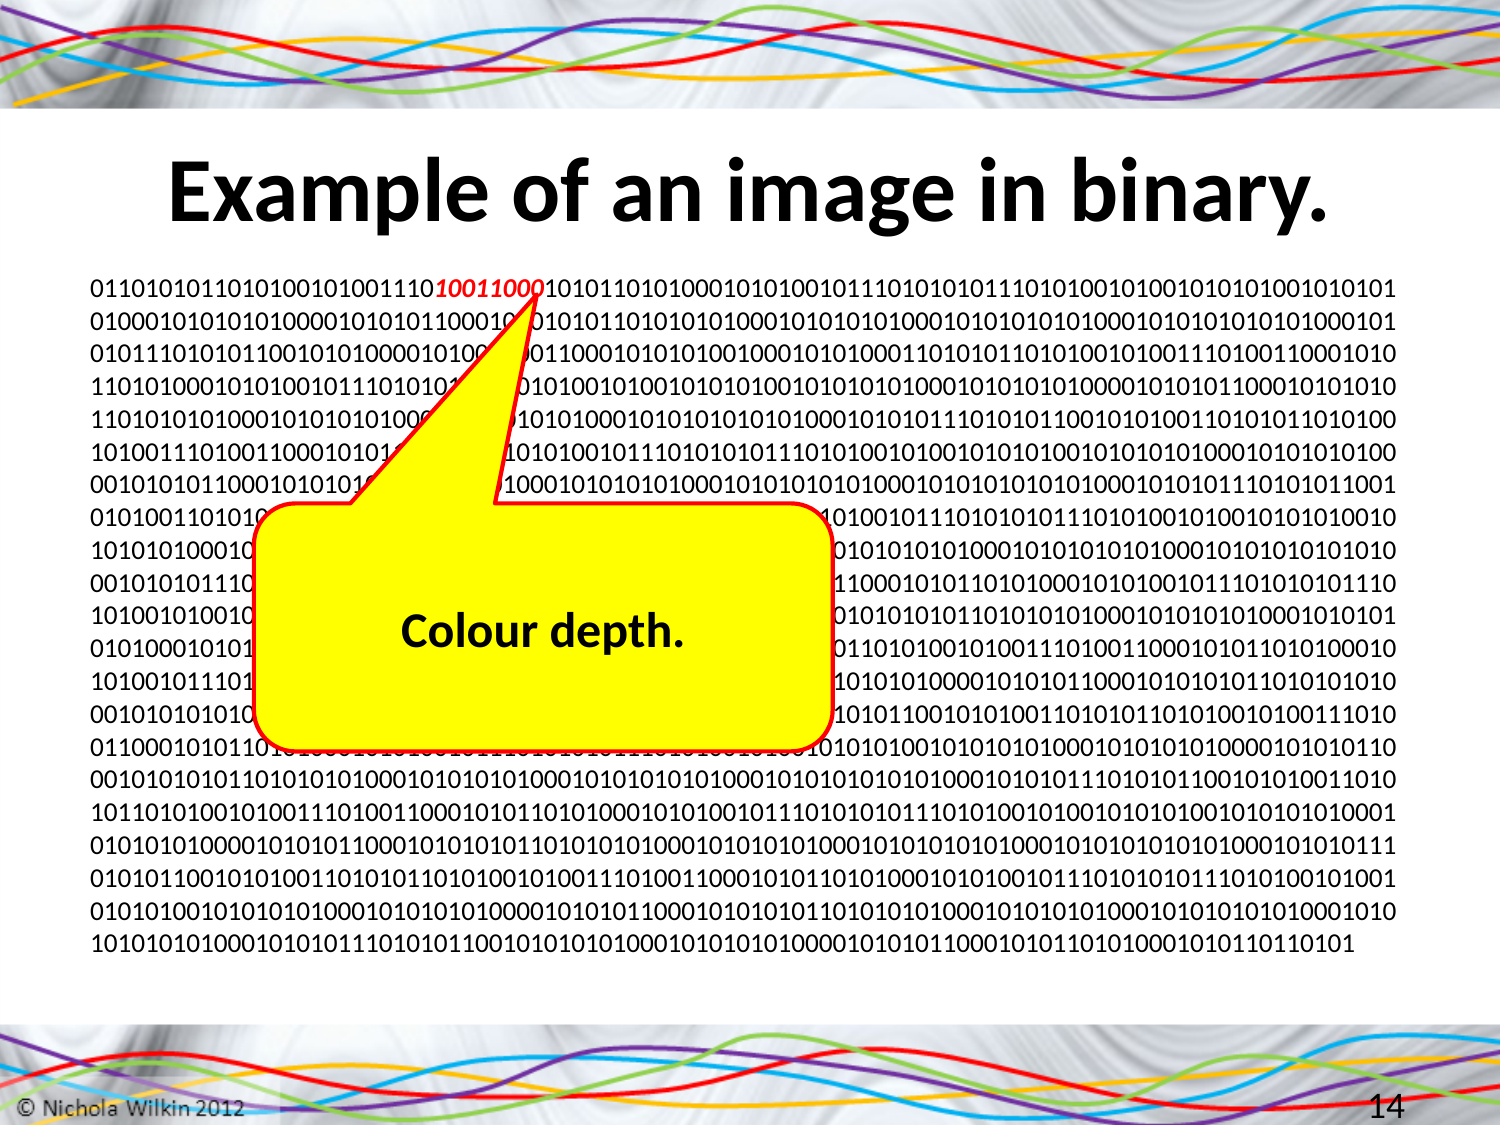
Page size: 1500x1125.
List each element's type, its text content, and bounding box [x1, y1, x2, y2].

title Example of an image in binary. [75, 113, 1425, 256]
list 011010101101010010100111010011000101011010100010101001011101010101110101001010010101010010101010100010101010100001010101100010101010110101010100010101010100010101010101000101010101010100010101011101010110010101000010100010011000101010100100010101000110101011010100101001110100110001010110101000101010010111010101011101010010100101010100101010101000101010101000010101011000101010101101010101000101010101000101010101010001010101010101000101010111010101100101010011010101101010010100111010011000101011010100010101001011101010101110101001010010101010010101010100010101010100001010101100010101010110101010100010101010100010101010101000101010101010100010101011101010110010101001101010110101001010011101001100010101101010001010100101110101010111010100101001010101001010101010001010101010000101010110001010101011010101010001010101010001010101010100010101010101010001010101110101011001010100110101011010100101001110100110001010110101000101010010111010101011101010010100101010100101010101000101010101000010101011000101010101101010101000101010101000101010101010001010101010101000101010111010101100101010011010101101010010100111010011000101011010100010101001011101010101110101001010010101010010101010100010101010100001010101100010101010110101010100010101010100010101010101000101010101010100010101011101010110010101001101010110101001010011101001100010101101010001010100101110101010111010100101001010101001010101010001010101010000101010110001010101011010101010001010101010001010101010100010101010101010001010101110101011001010100110101011010100101001110100110001010110101000101010010111010101011101010010100101010100101010101000101010101000010101011000101010101101010101000101010101000101010101010001010101010101000101010111010101100101010011010101101010010100111010011000101011010100010101001011101010101110101001010010101010010101010100010101010100001010101100010101010110101010100010101010100010101010101000101010101010100010101011101010110010101010100010101010100001010101100010101101010001010110110101 [75, 262, 1425, 1005]
slide_number 14 [1352, 1074, 1465, 1125]
text_box Colour depth. [251, 292, 835, 754]
picture [0, 0, 1500, 1125]
